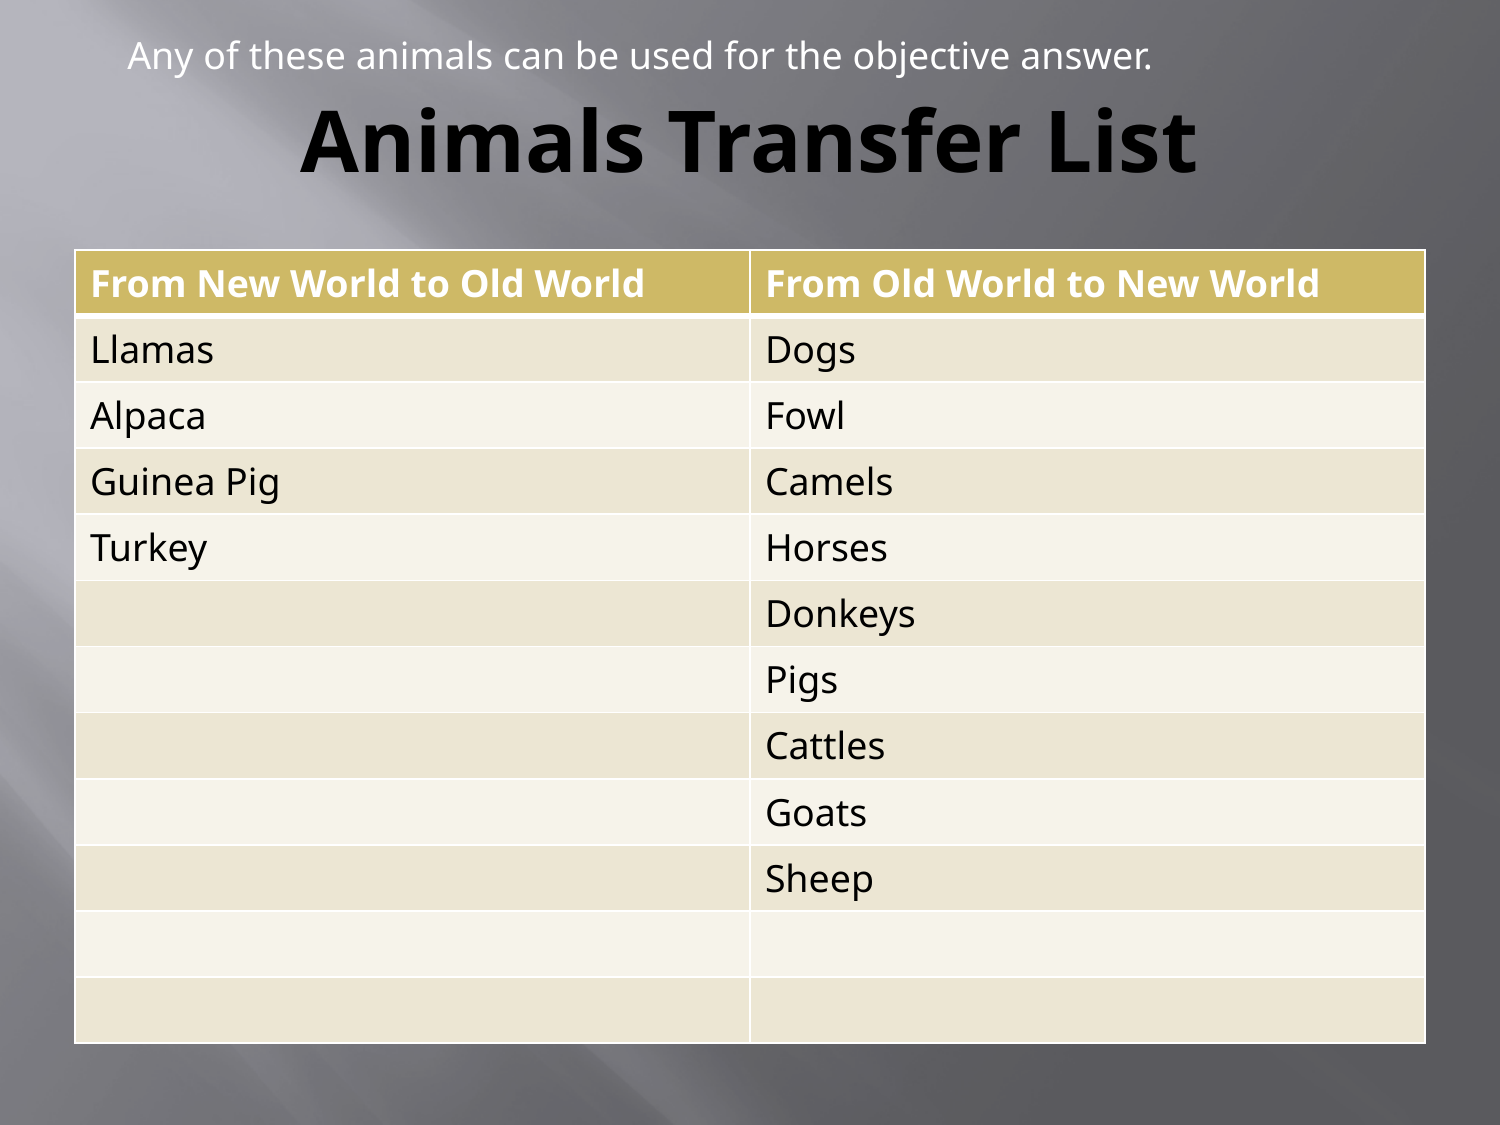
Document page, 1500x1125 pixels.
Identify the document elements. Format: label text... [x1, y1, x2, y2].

table_cell Donkeys [751, 581, 1424, 646]
table_cell [76, 581, 749, 646]
table_cell [751, 912, 1424, 976]
table_cell Sheep [751, 846, 1424, 910]
table_cell [76, 978, 749, 1042]
title Animals Transfer List [75, 45, 1425, 233]
table_cell Cattles [751, 713, 1424, 778]
text_box Any of these animals can be used for the objective answer. [112, 24, 1213, 85]
table_header From New World to Old World [76, 251, 749, 313]
table_cell Dogs [751, 319, 1424, 381]
table_cell Alpaca [76, 383, 749, 447]
table_cell [76, 647, 749, 712]
table_cell [751, 978, 1424, 1042]
table_cell Camels [751, 449, 1424, 513]
table_cell [76, 713, 749, 778]
table_cell Horses [751, 515, 1424, 580]
table_cell [76, 780, 749, 844]
table_cell [76, 912, 749, 976]
table_cell Fowl [751, 383, 1424, 447]
table_header From Old World to New World [751, 251, 1424, 313]
table_cell Guinea Pig [76, 449, 749, 513]
table_cell Llamas [76, 319, 749, 381]
table_cell [76, 846, 749, 910]
table_cell Pigs [751, 647, 1424, 712]
table_cell Goats [751, 780, 1424, 844]
table_cell Turkey [76, 515, 749, 580]
